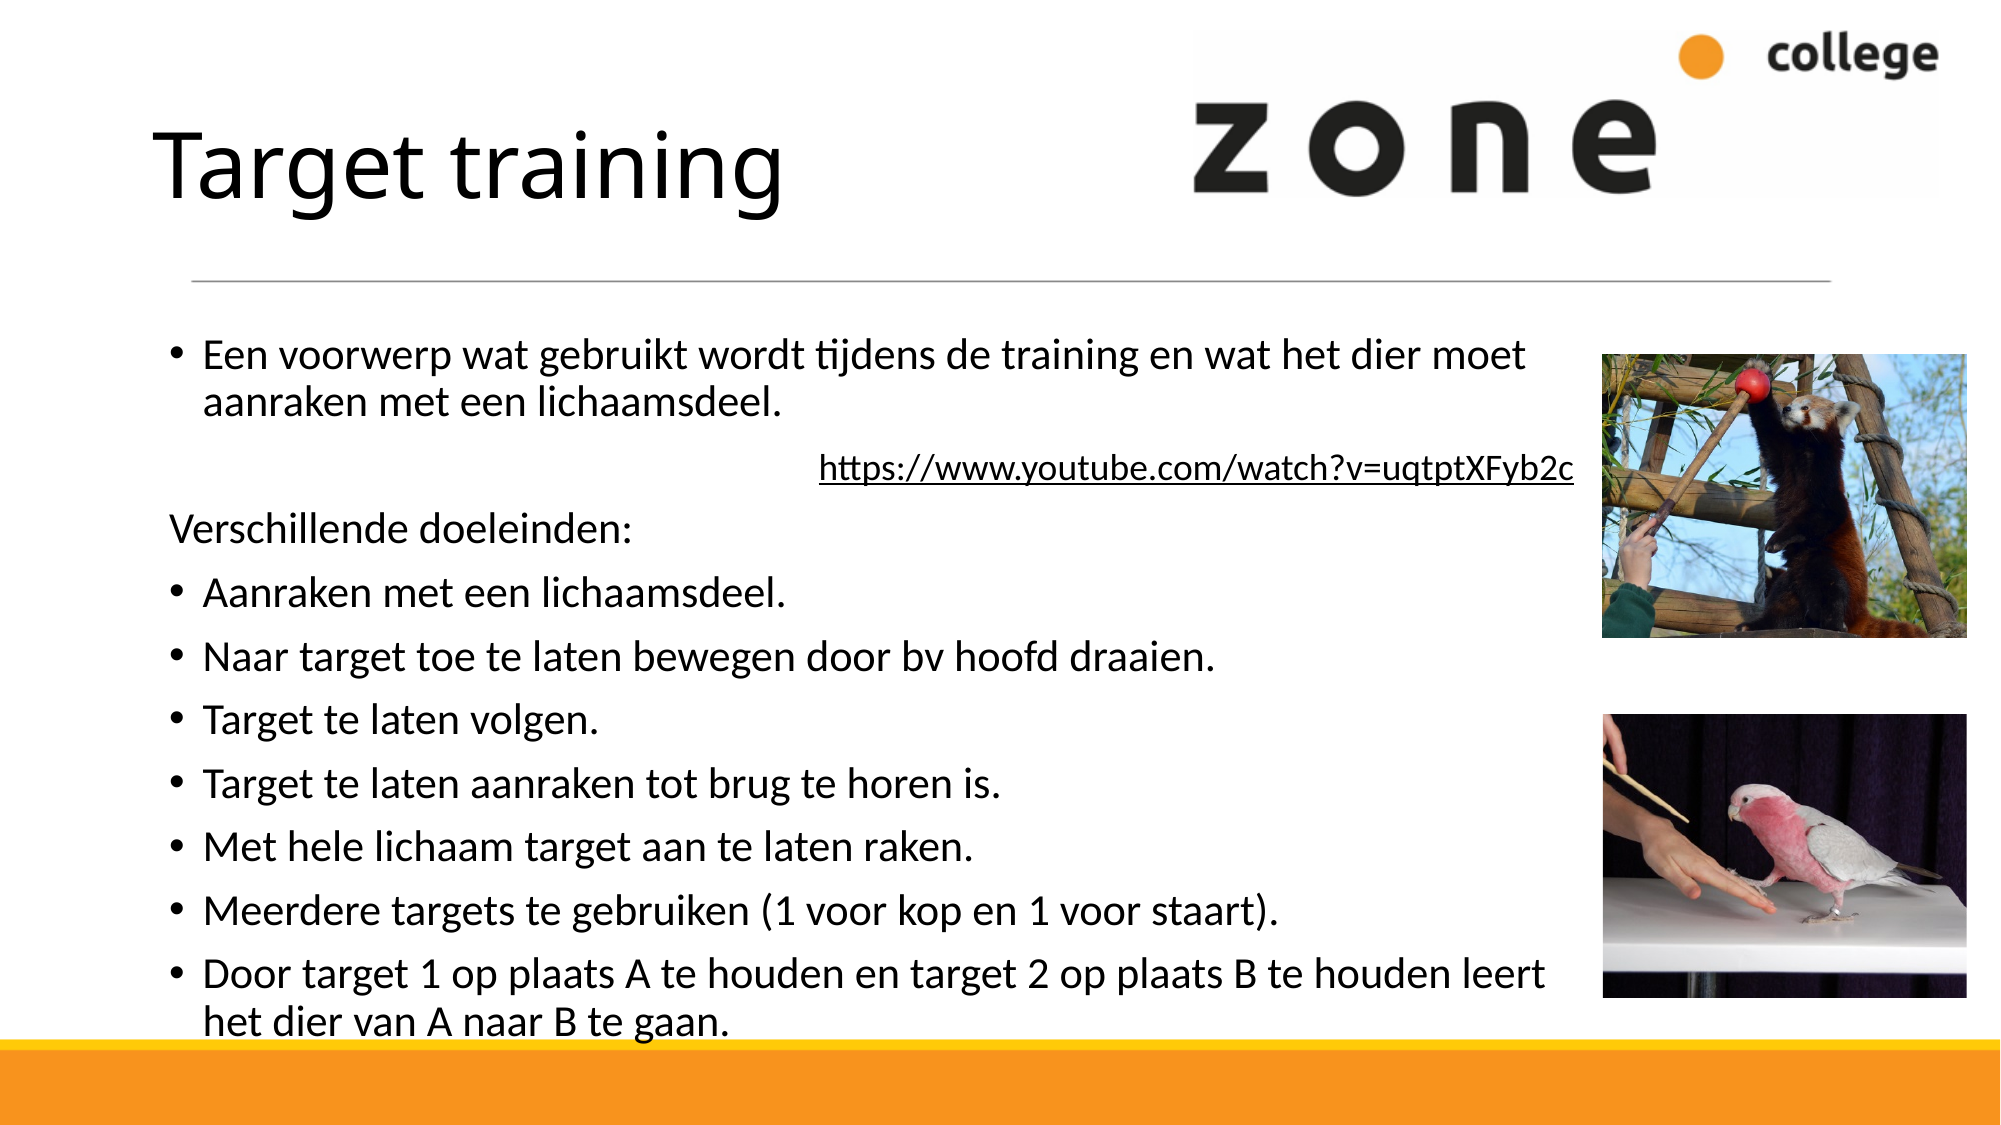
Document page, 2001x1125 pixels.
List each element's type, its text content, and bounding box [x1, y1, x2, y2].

list Een voorwerp wat gebruikt wordt tijdens de training en wat het dier moet aanraken met een lichaamsdeel. Verschillende doeleinden: Aanraken met een lichaamsdeel. Naar target toe te laten bewegen door bv hoofd draaien. Target te laten volgen. Target te laten aanraken tot brug te horen is. Met hele lichaam target aan te laten raken. Meerdere targets te gebruiken (1 voor kop en 1 voor staart). Door target 1 op plaats A te houden en target 2 op plaats B te houden leert het dier van A naar B te gaan. [154, 323, 1603, 1055]
title Target training [137, 59, 1863, 278]
picture [0, 0, 2001, 1125]
text_box https://www.youtube.com/watch?v=uqtptXFyb2c [803, 435, 1598, 496]
